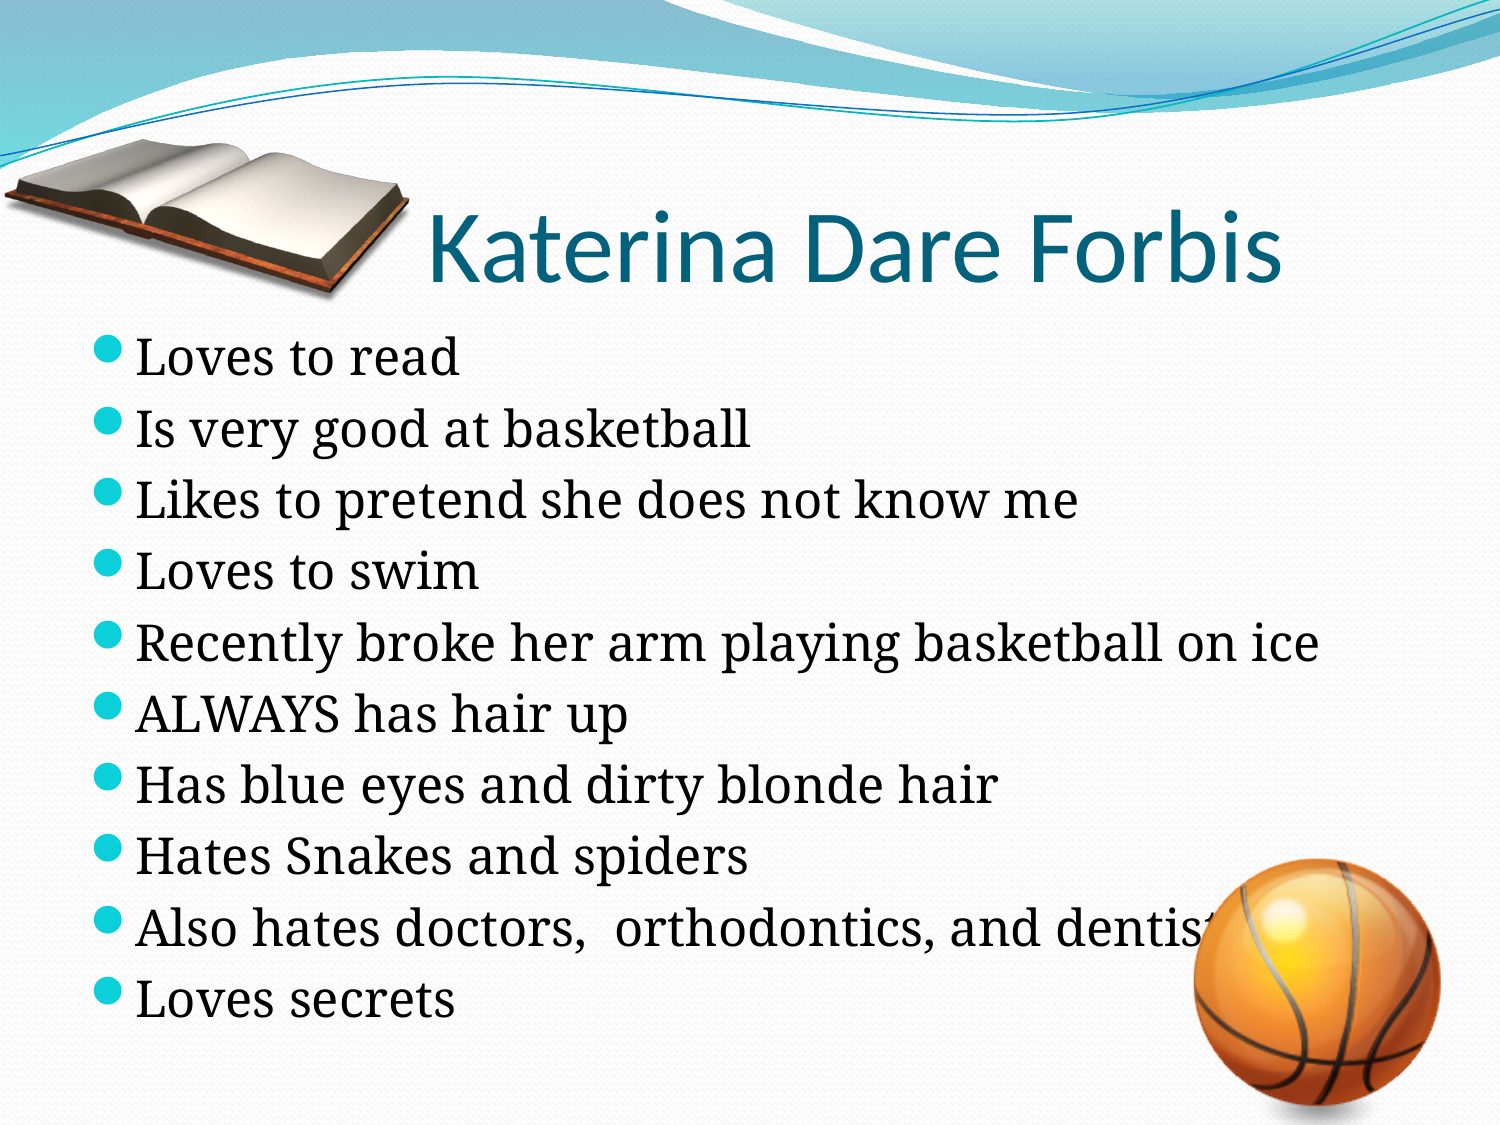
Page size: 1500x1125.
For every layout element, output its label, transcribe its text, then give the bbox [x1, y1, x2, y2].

picture [0, 137, 413, 307]
picture [1174, 843, 1457, 1125]
list Loves to read Is very good at basketball Likes to pretend she does not know me Loves to swim Recently broke her arm playing basketball on ice ALWAYS has hair up Has blue eyes and dirty blonde hair Hates Snakes and spiders Also hates doctors, orthodontics, and dentist Loves secrets [75, 317, 1425, 1038]
title Katerina Dare Forbis [75, 115, 1425, 303]
